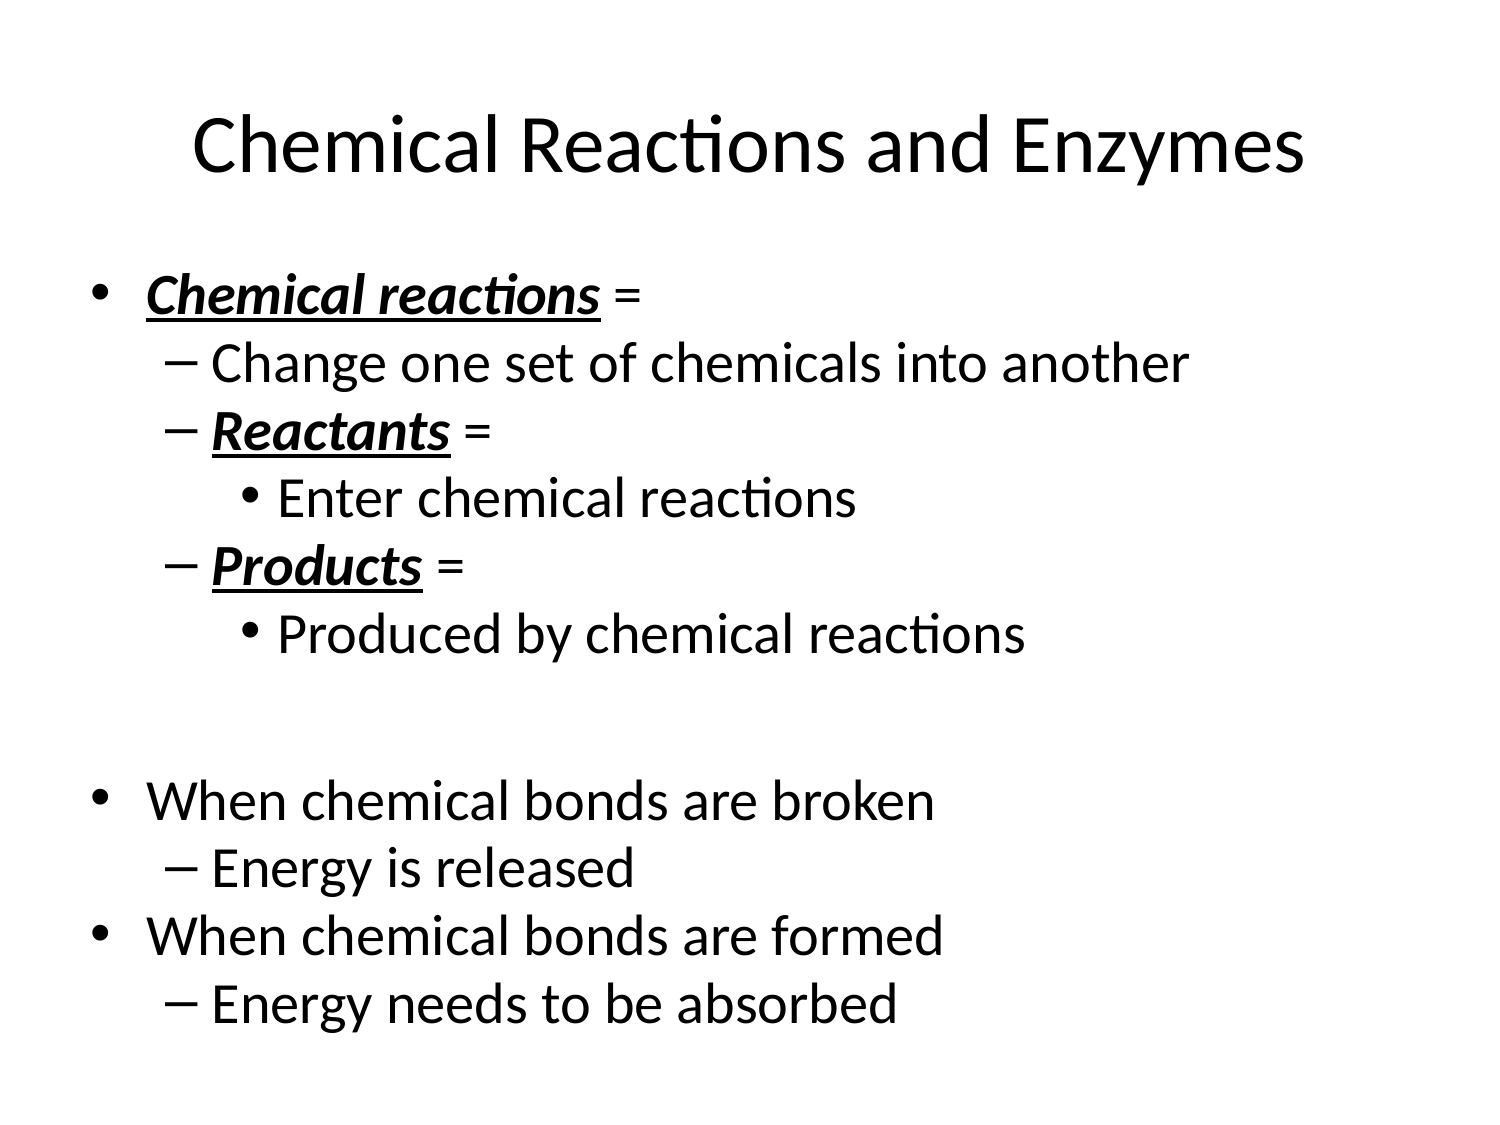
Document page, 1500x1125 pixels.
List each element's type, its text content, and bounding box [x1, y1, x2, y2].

list Chemical reactions = Change one set of chemicals into another Reactants = Enter chemical reactions Products = Produced by chemical reactions When chemical bonds are broken Energy is released When chemical bonds are formed Energy needs to be absorbed [75, 262, 1425, 1075]
title Chemical Reactions and Enzymes [75, 45, 1425, 233]
